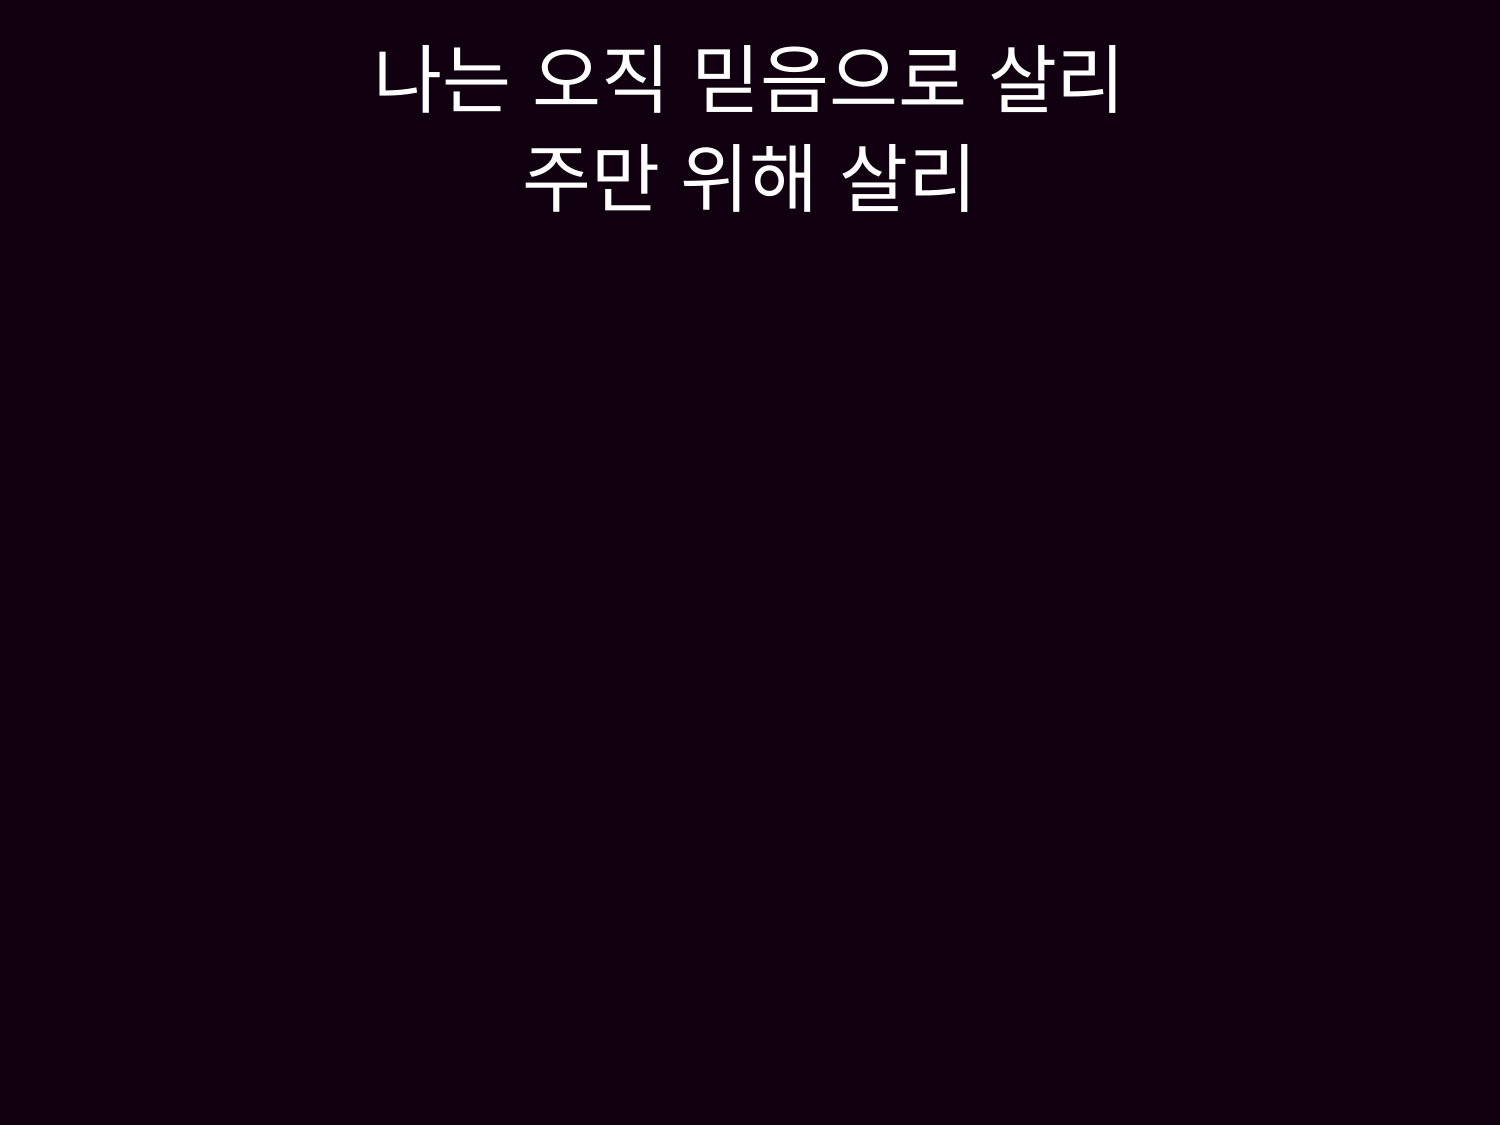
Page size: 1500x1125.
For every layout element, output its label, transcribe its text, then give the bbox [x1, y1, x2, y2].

title 나는 오직 믿음으로 살리 주만 위해 살리 [0, 12, 1500, 1125]
